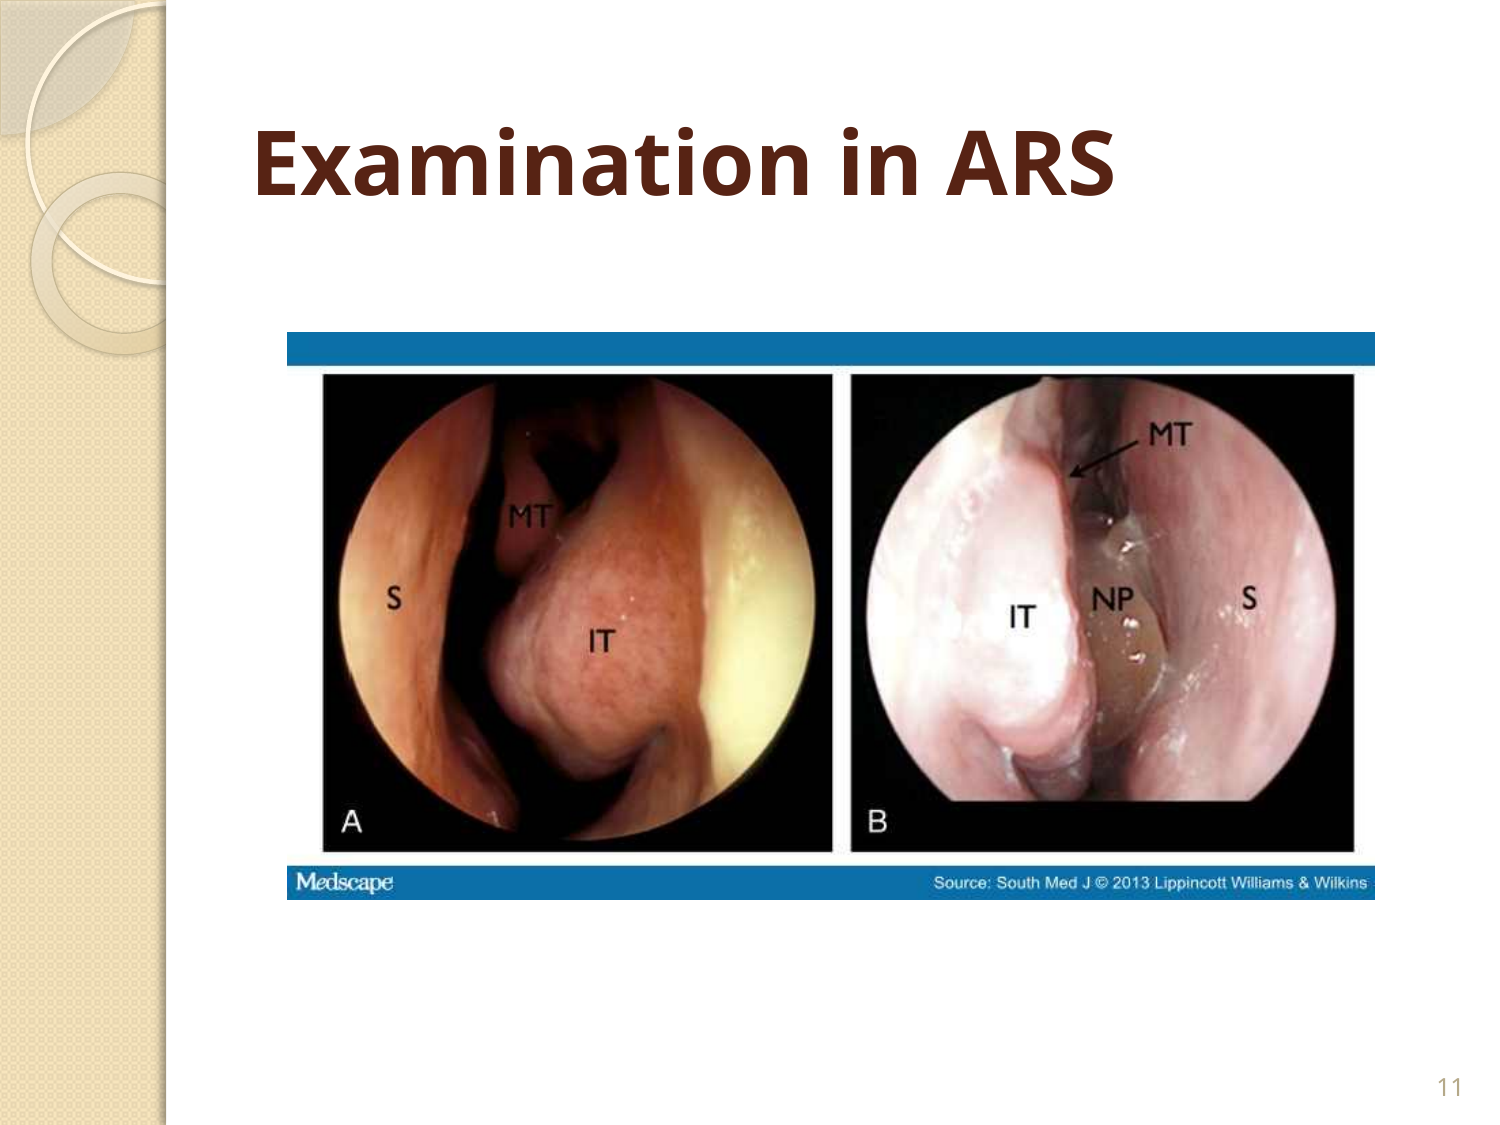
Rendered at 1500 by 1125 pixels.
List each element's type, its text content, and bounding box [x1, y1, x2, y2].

picture [287, 360, 1376, 901]
slide_number 11 [1413, 1034, 1488, 1113]
picture [309, 332, 1376, 356]
title Examination in ARS [235, 66, 1466, 254]
